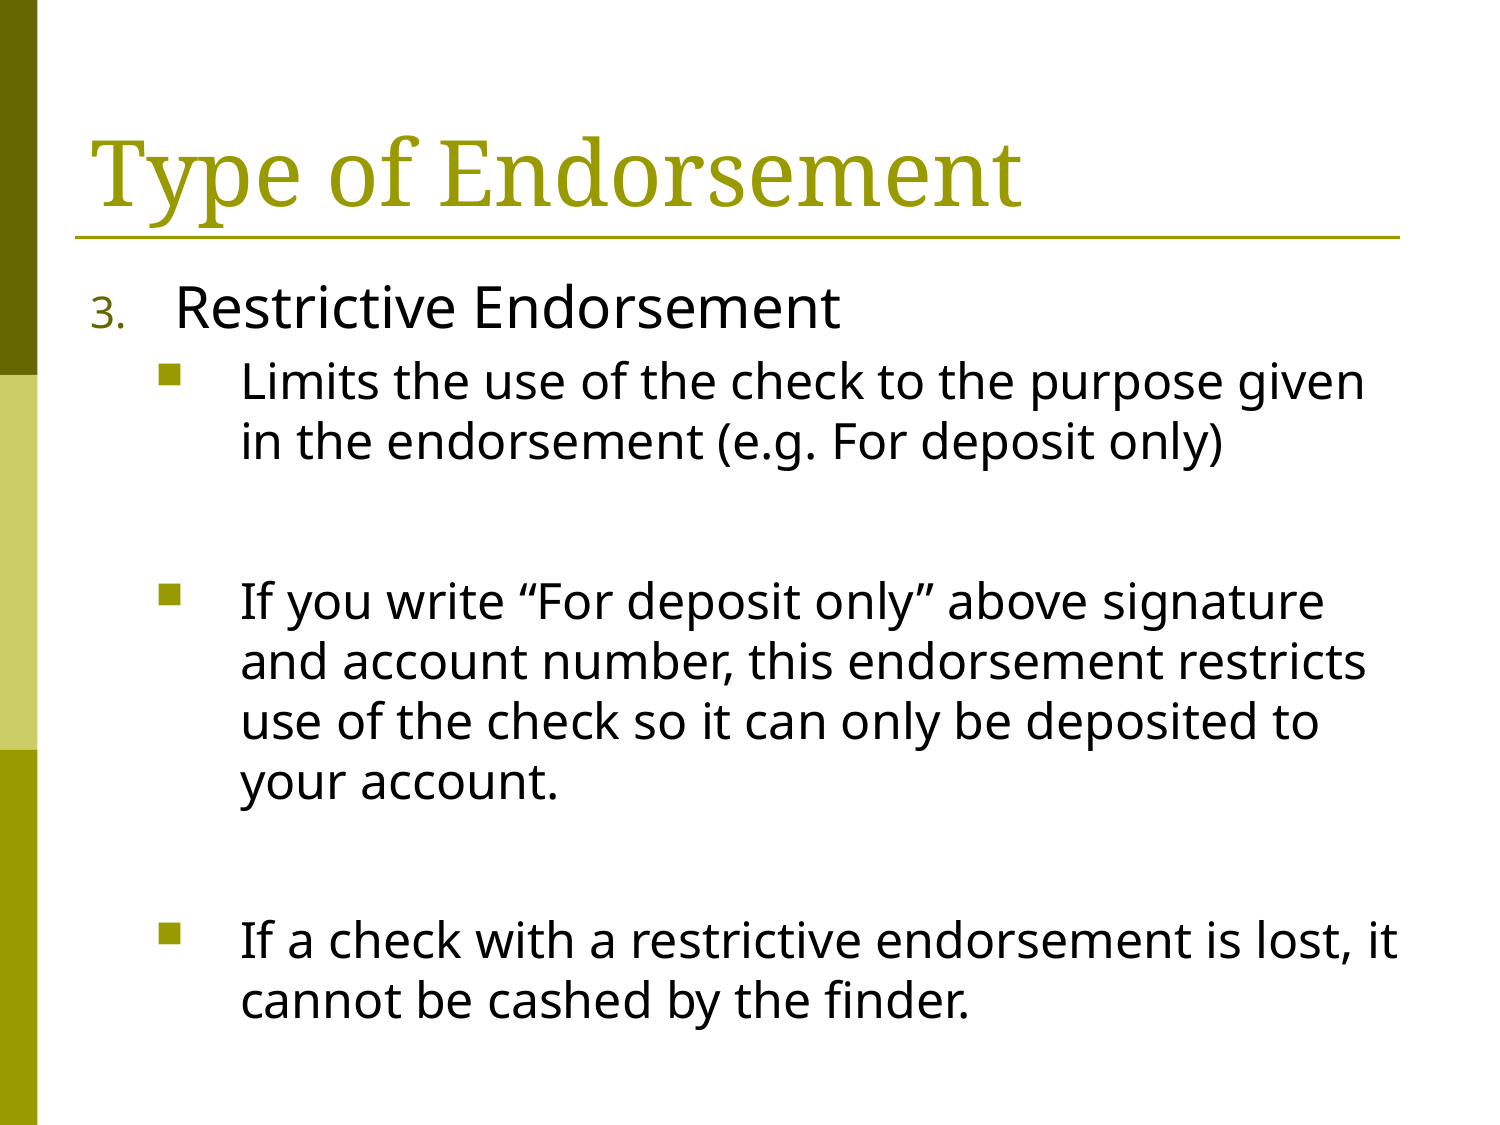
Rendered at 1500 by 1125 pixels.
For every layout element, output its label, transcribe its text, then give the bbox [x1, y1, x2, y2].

title Type of Endorsement [74, 45, 1426, 233]
list Restrictive Endorsement Limits the use of the check to the purpose given in the endorsement (e.g. For deposit only) If you write “For deposit only” above signature and account number, this endorsement restricts use of the check so it can only be deposited to your account. If a check with a restrictive endorsement is lost, it cannot be cashed by the finder. [74, 262, 1426, 1006]
